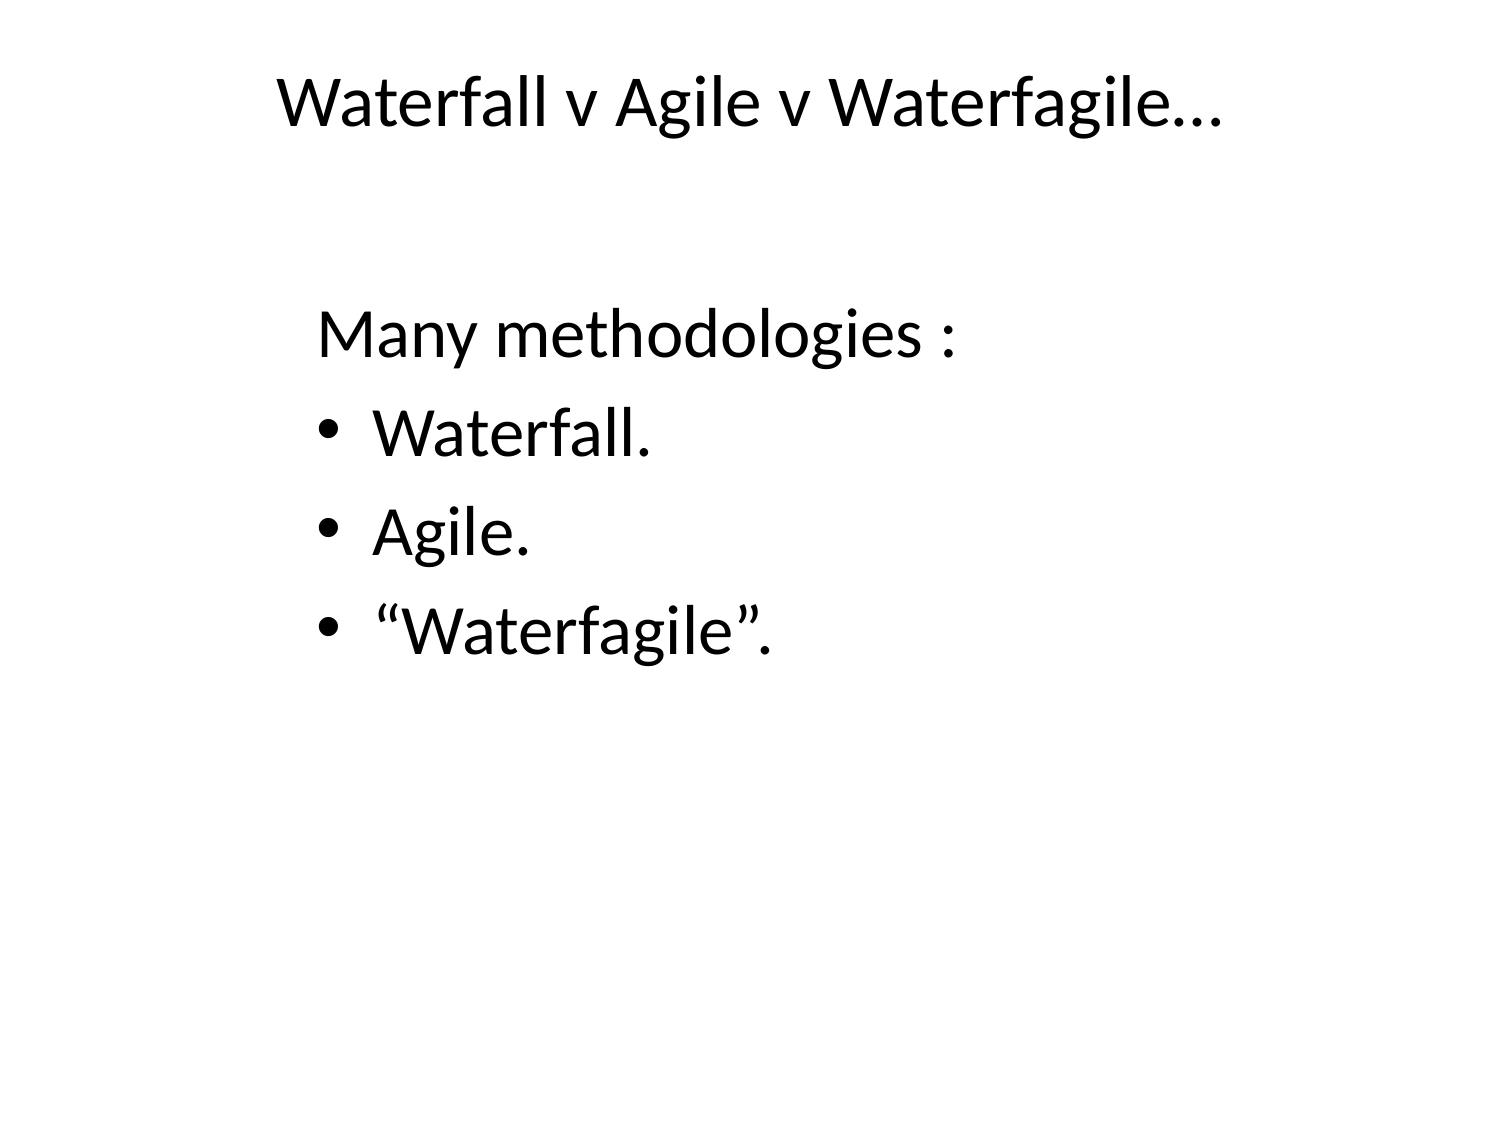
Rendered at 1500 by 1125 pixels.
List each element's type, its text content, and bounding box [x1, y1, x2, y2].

title Waterfall v Agile v Waterfagile… [75, 45, 1425, 149]
list Many methodologies : Waterfall. Agile. “Waterfagile”. [301, 278, 1235, 965]
